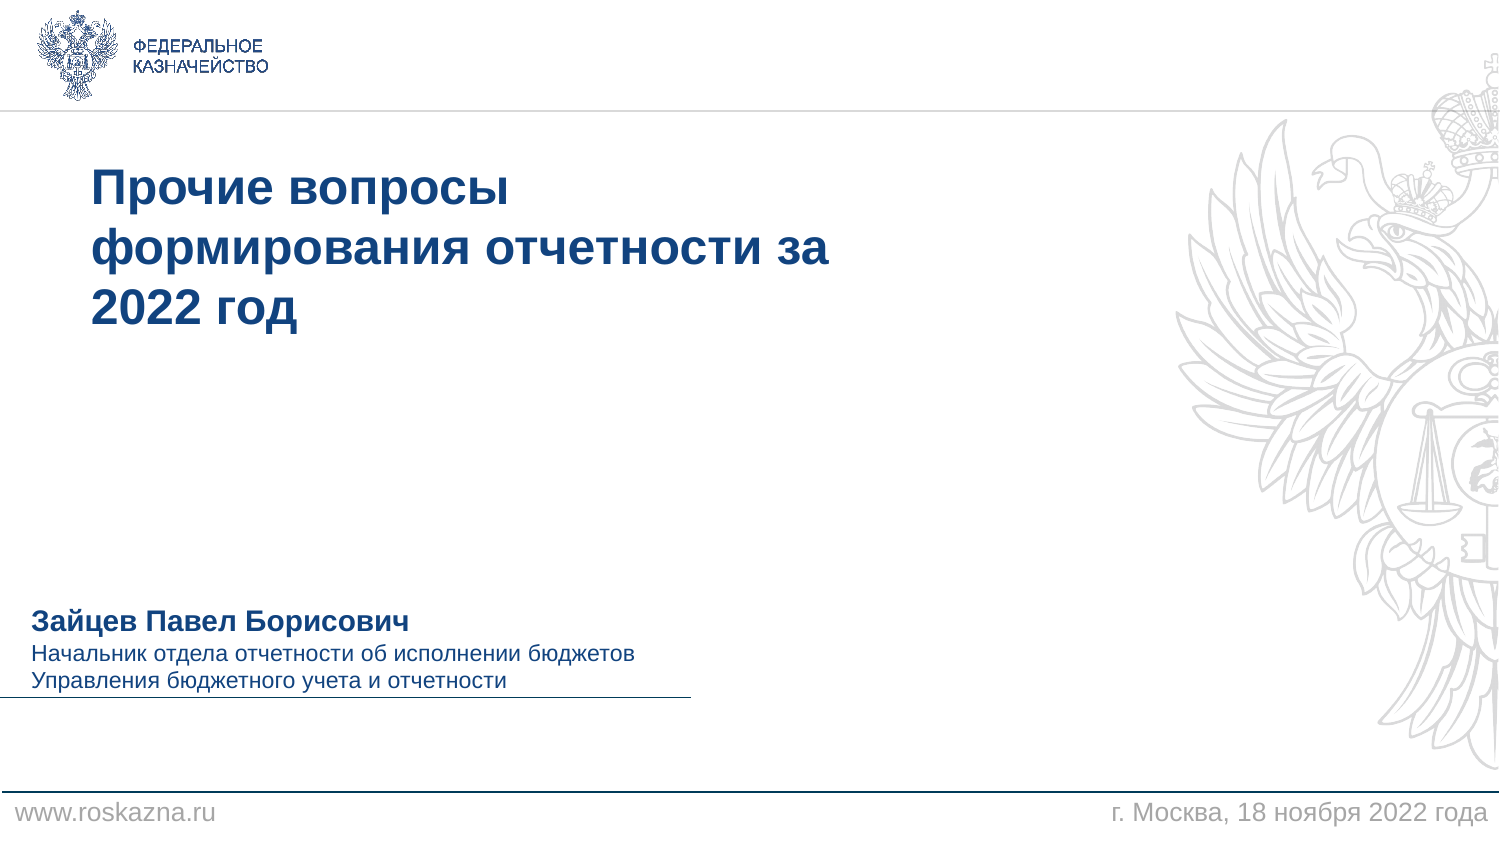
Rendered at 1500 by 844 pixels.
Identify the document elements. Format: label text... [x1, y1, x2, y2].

picture [37, 10, 268, 101]
text_box www.roskazna.ru [0, 788, 597, 835]
text_box Прочие вопросы формирования отчетности за 2022 год [76, 146, 850, 342]
text_box Зайцев Павел Борисович Начальник отдела отчетности об исполнении бюджетов Управления бюджетного учета и отчетности [16, 594, 873, 701]
text_box г. Москва, 18 ноября 2022 года [908, 788, 1500, 835]
text_box [1175, 53, 1499, 770]
